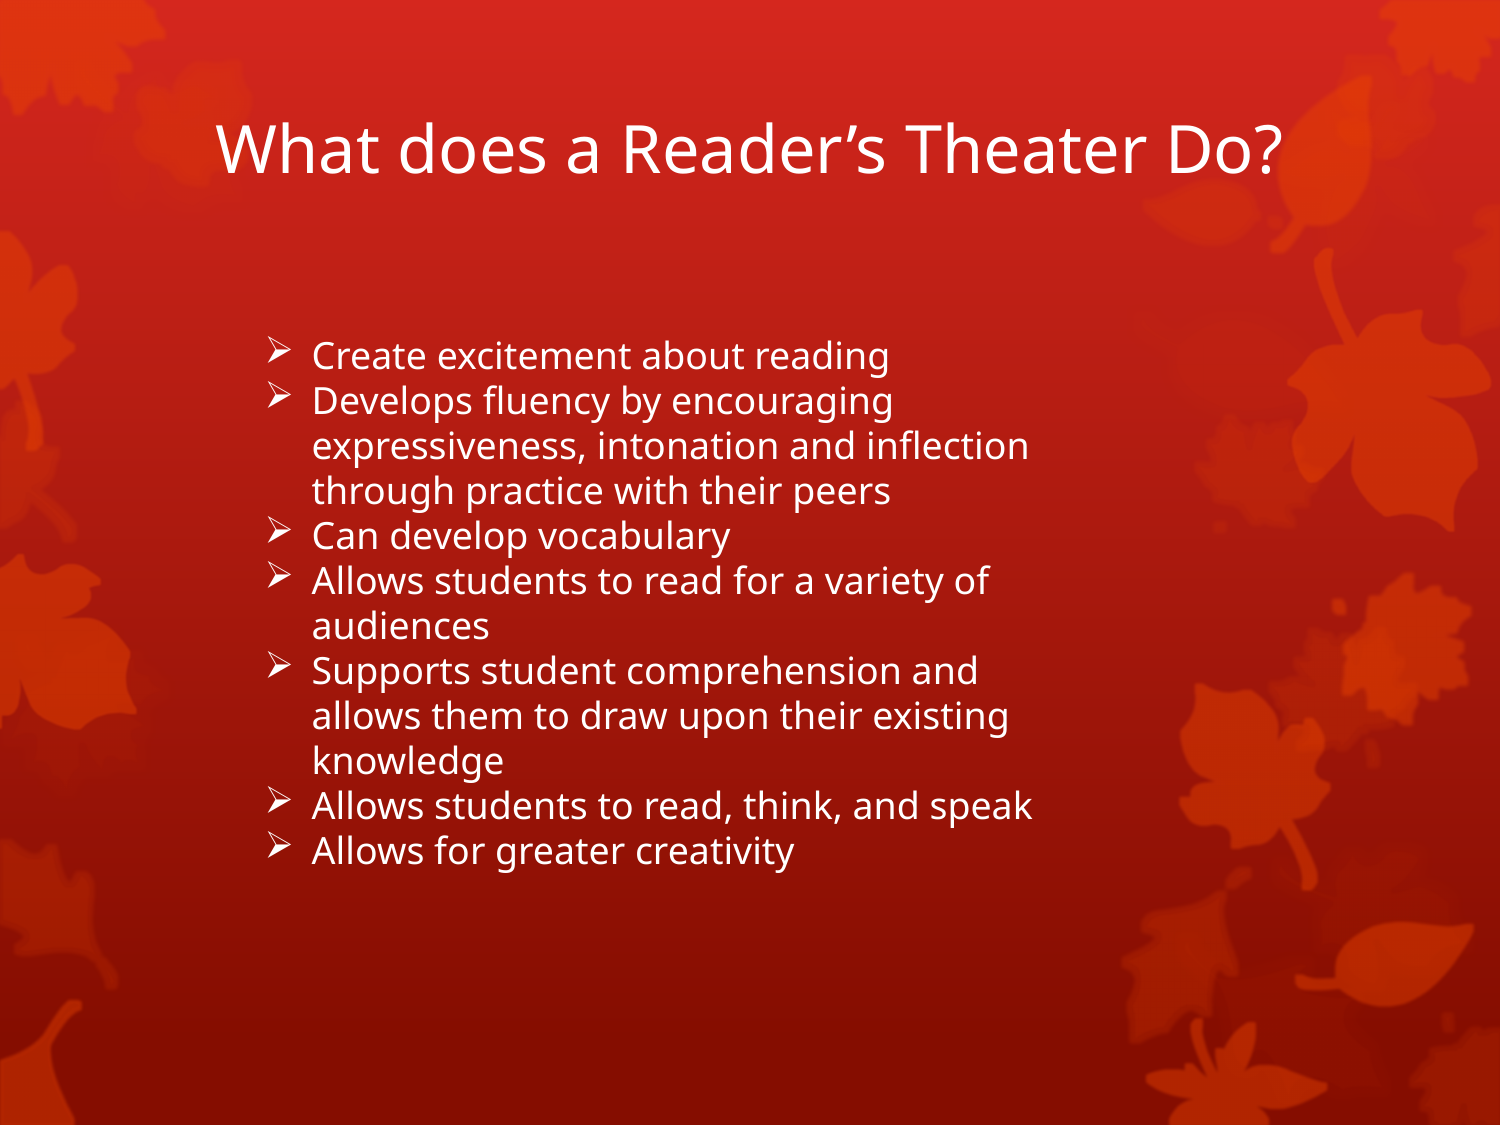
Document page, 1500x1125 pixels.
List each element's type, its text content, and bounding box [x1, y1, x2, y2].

title What does a Reader’s Theater Do? [165, 110, 1335, 263]
text_box Create excitement about reading Develops fluency by encouraging expressiveness, intonation and inflection through practice with their peers Can develop vocabulary Allows students to read for a variety of audiences Supports student comprehension and allows them to draw upon their existing knowledge Allows students to read, think, and speak Allows for greater creativity [249, 324, 1075, 925]
